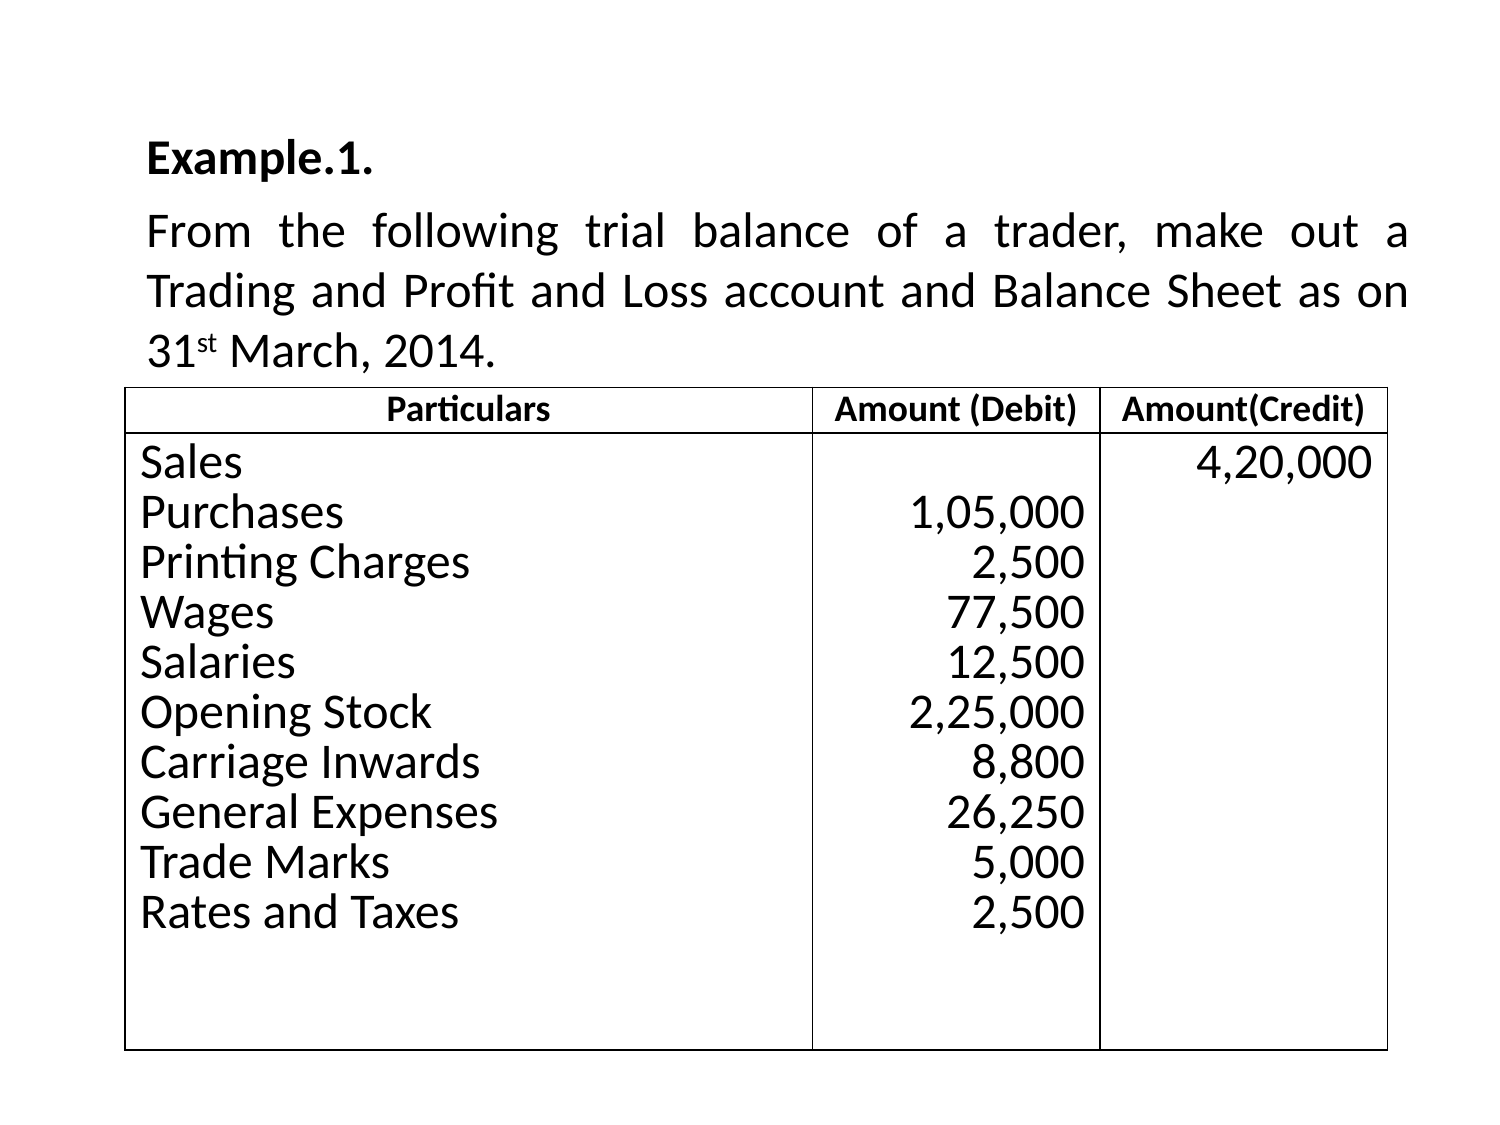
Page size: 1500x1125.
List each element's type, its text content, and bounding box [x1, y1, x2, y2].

list Example.1. From the following trial balance of a trader, make out a Trading and Profit and Loss account and Balance Sheet as on 31st March, 2014. [75, 99, 1425, 1088]
table_cell Sales Purchases Printing Charges Wages Salaries Opening Stock Carriage Inwards General Expenses Trade Marks Rates and Taxes [126, 434, 812, 1049]
table_header Particulars [126, 388, 812, 432]
table_cell 4,20,000 [1101, 434, 1387, 1049]
table_header Amount (Debit) [813, 388, 1099, 432]
table_cell 1,05,000 2,500 77,500 12,500 2,25,000 8,800 26,250 5,000 2,500 [813, 434, 1099, 1049]
table_header Amount(Credit) [1101, 388, 1387, 432]
